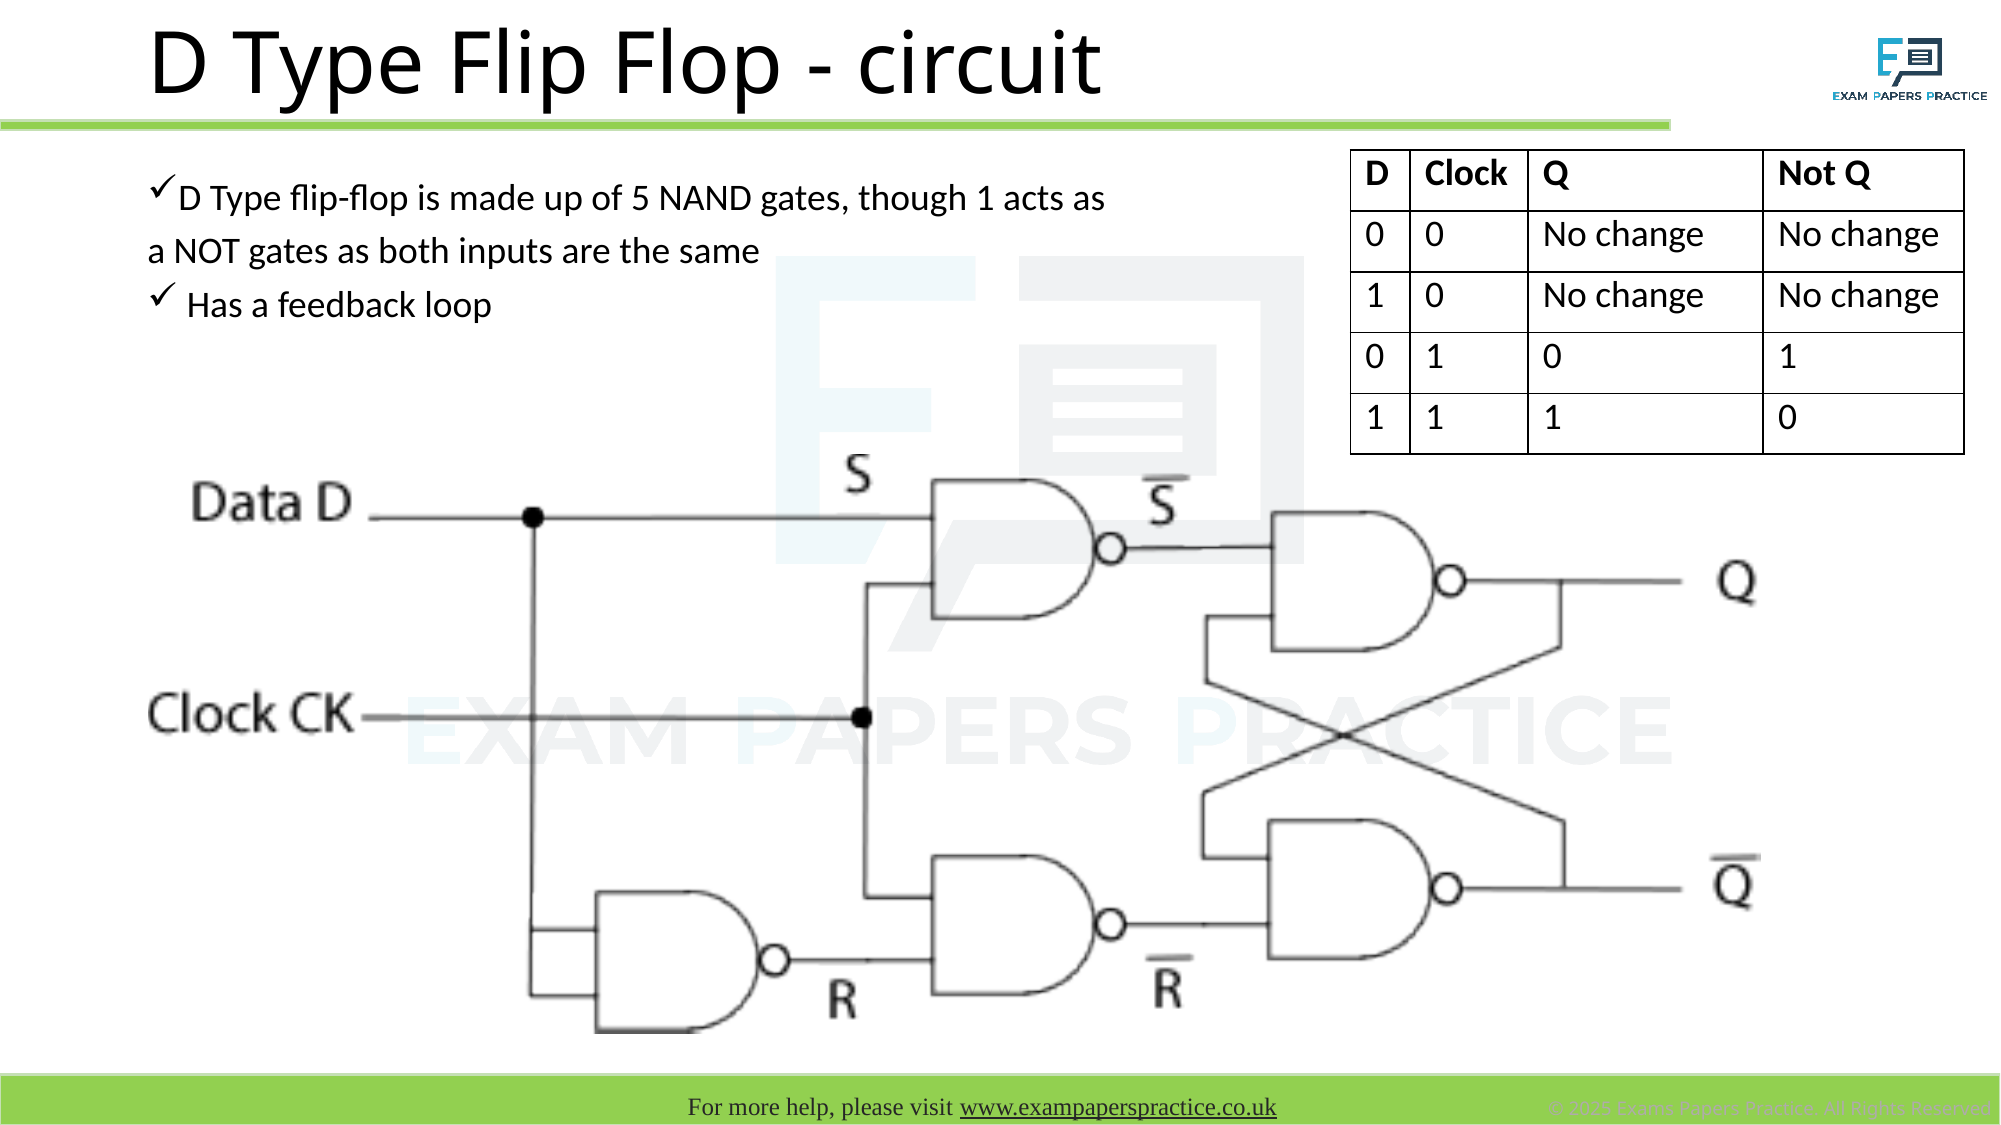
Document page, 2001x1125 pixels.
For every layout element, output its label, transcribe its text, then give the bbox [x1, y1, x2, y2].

table_cell 0 [1764, 394, 1963, 453]
table_header Clock [1411, 151, 1527, 210]
table_header Q [1529, 151, 1762, 210]
table_cell 1 [1411, 333, 1527, 393]
table_header Not Q [1764, 151, 1963, 210]
table_cell 0 [1411, 212, 1527, 271]
text_box D Type flip-flop is made up of 5 NAND gates, though 1 acts as a NOT gates as both inputs are the same Has a feedback loop [132, 156, 1134, 333]
title D Type Flip Flop - circuit [132, 11, 1858, 121]
table_cell No change [1764, 212, 1963, 271]
table_cell 1 [1351, 273, 1409, 332]
table_cell 1 [1764, 333, 1963, 393]
table_header D [1351, 151, 1409, 210]
table_cell No change [1529, 212, 1762, 271]
table_cell 0 [1351, 212, 1409, 271]
table_cell 0 [1411, 273, 1527, 332]
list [148, 454, 1761, 1034]
table_cell 1 [1351, 394, 1409, 453]
table_cell 0 [1529, 333, 1762, 393]
table_cell 1 [1411, 394, 1527, 453]
table_cell No change [1529, 273, 1762, 332]
table_cell 0 [1351, 333, 1409, 393]
table_cell 1 [1529, 394, 1762, 453]
table_cell No change [1764, 273, 1963, 332]
